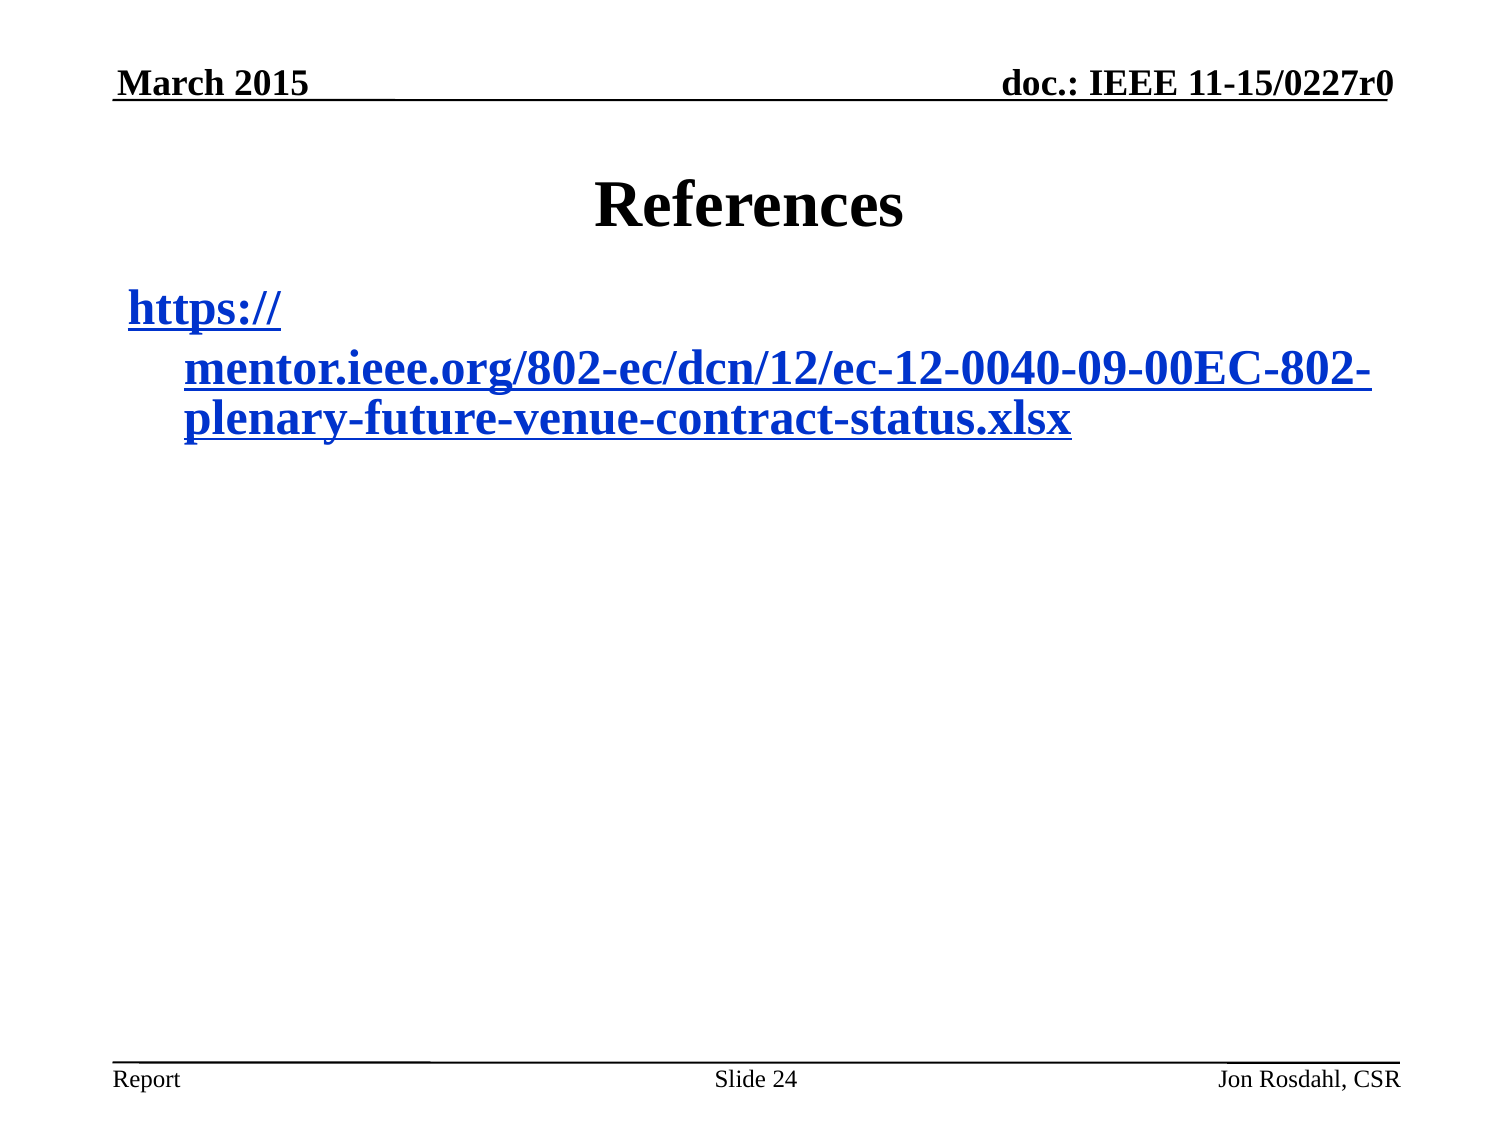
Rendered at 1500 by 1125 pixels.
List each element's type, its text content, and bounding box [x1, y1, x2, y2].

footer Jon Rosdahl, CSR [1019, 1061, 1402, 1093]
title References [112, 112, 1388, 266]
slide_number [116, 58, 507, 104]
slide_number Slide 24 [712, 1061, 800, 1123]
list https://mentor.ieee.org/802-ec/dcn/12/ec-12-0040-09-00EC-802-plenary-future-venue-contract-status.xlsx [112, 266, 1388, 1016]
